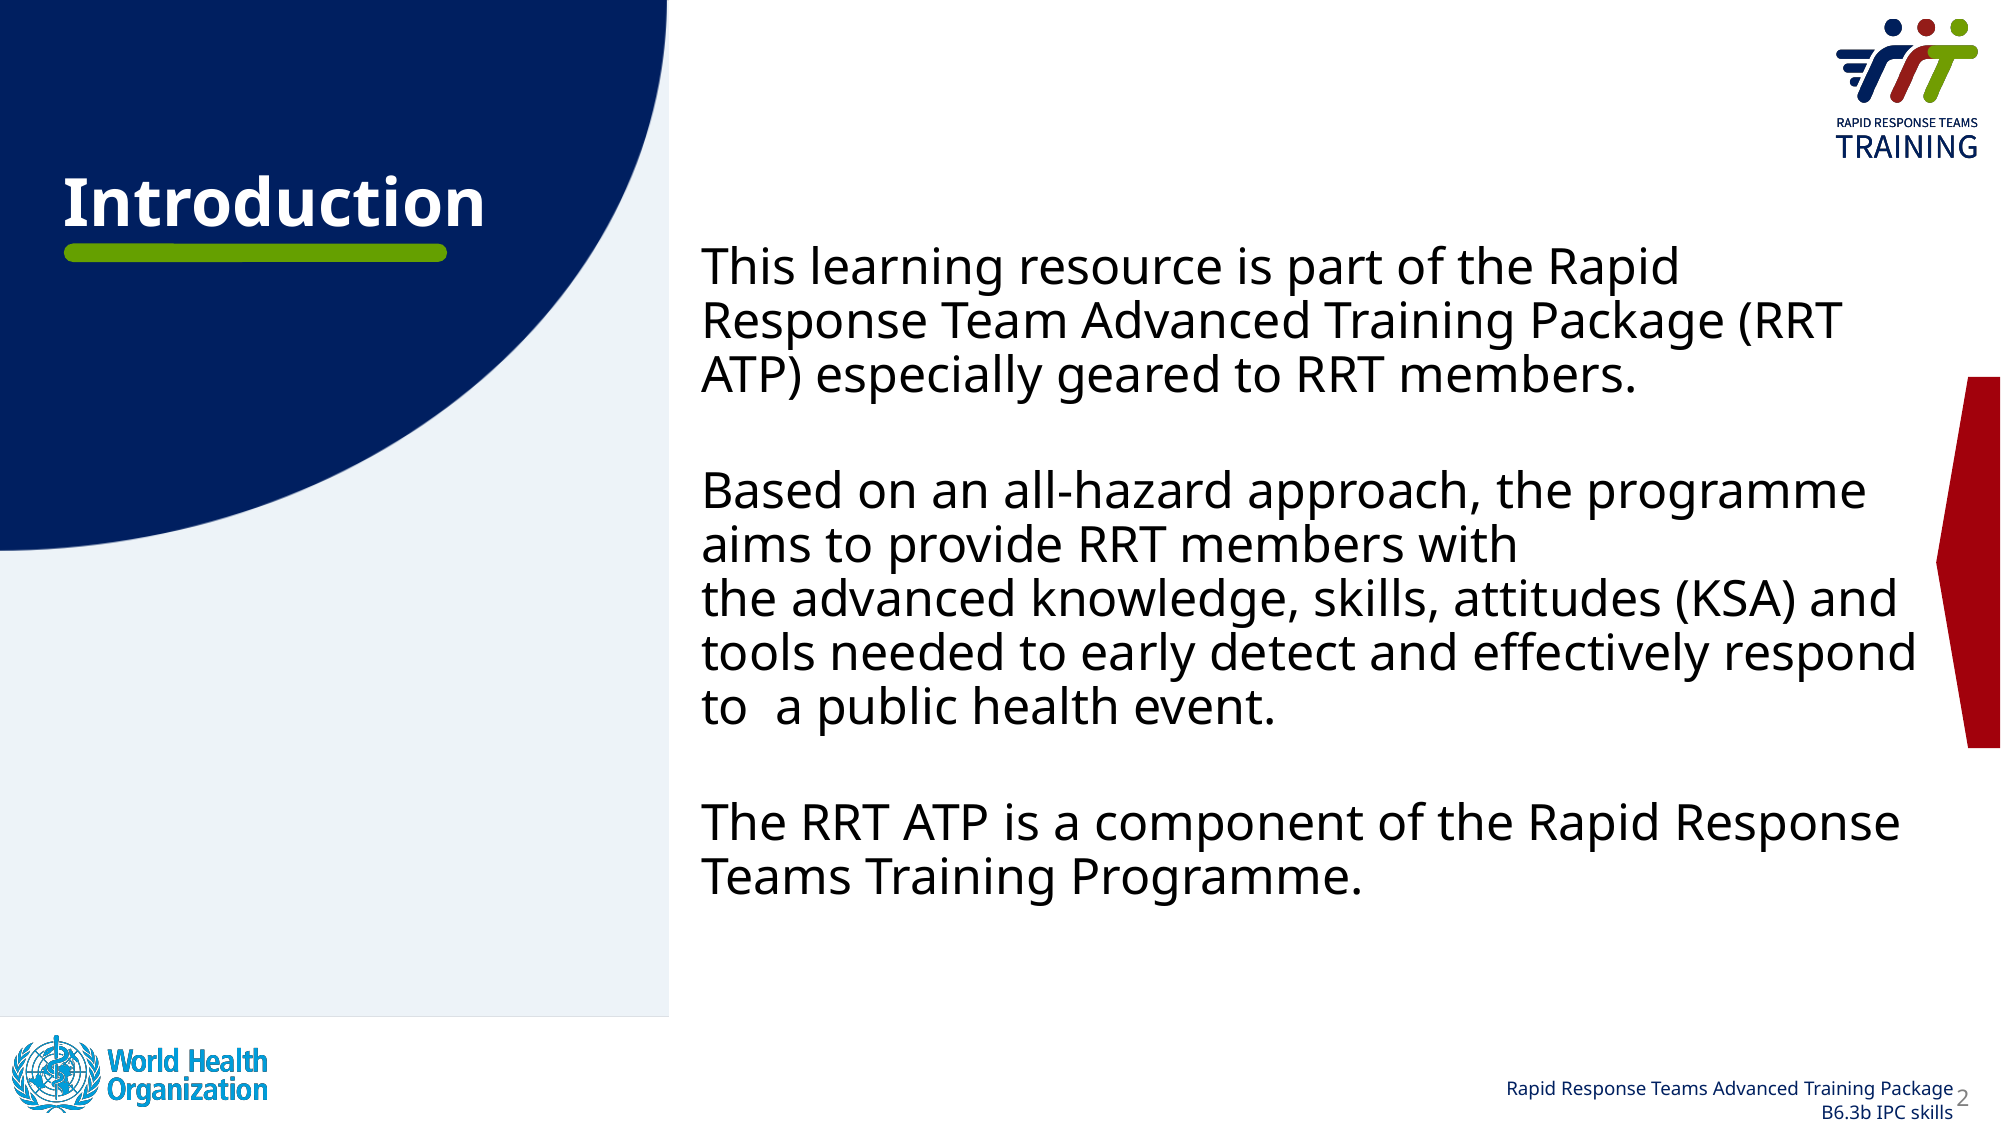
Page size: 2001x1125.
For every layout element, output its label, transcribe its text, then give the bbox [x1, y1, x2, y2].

picture [36, 1088, 78, 1105]
picture [12, 1083, 48, 1113]
picture [71, 1053, 90, 1091]
picture [24, 1054, 36, 1087]
picture [46, 1056, 54, 1062]
text_box Introduction [63, 103, 600, 242]
picture [34, 1054, 43, 1078]
picture [22, 1062, 26, 1077]
picture [0, 0, 669, 1018]
picture [30, 1083, 37, 1091]
picture [1835, 19, 1978, 167]
picture [59, 1035, 267, 1113]
picture [50, 1108, 62, 1113]
picture [12, 1035, 54, 1068]
list This learning resource is part of the Rapid Response Team Advanced Training Package (RRT ATP) especially geared to RRT members. Based on an all-hazard approach, the programme aims to provide RRT members with the advanced knowledge, skills, attitudes (KSA) and tools needed to early detect and effectively respond to a public health event. The RRT ATP is a component of the Rapid Response Teams Training Programme. [700, 240, 1937, 885]
picture [40, 1062, 47, 1070]
